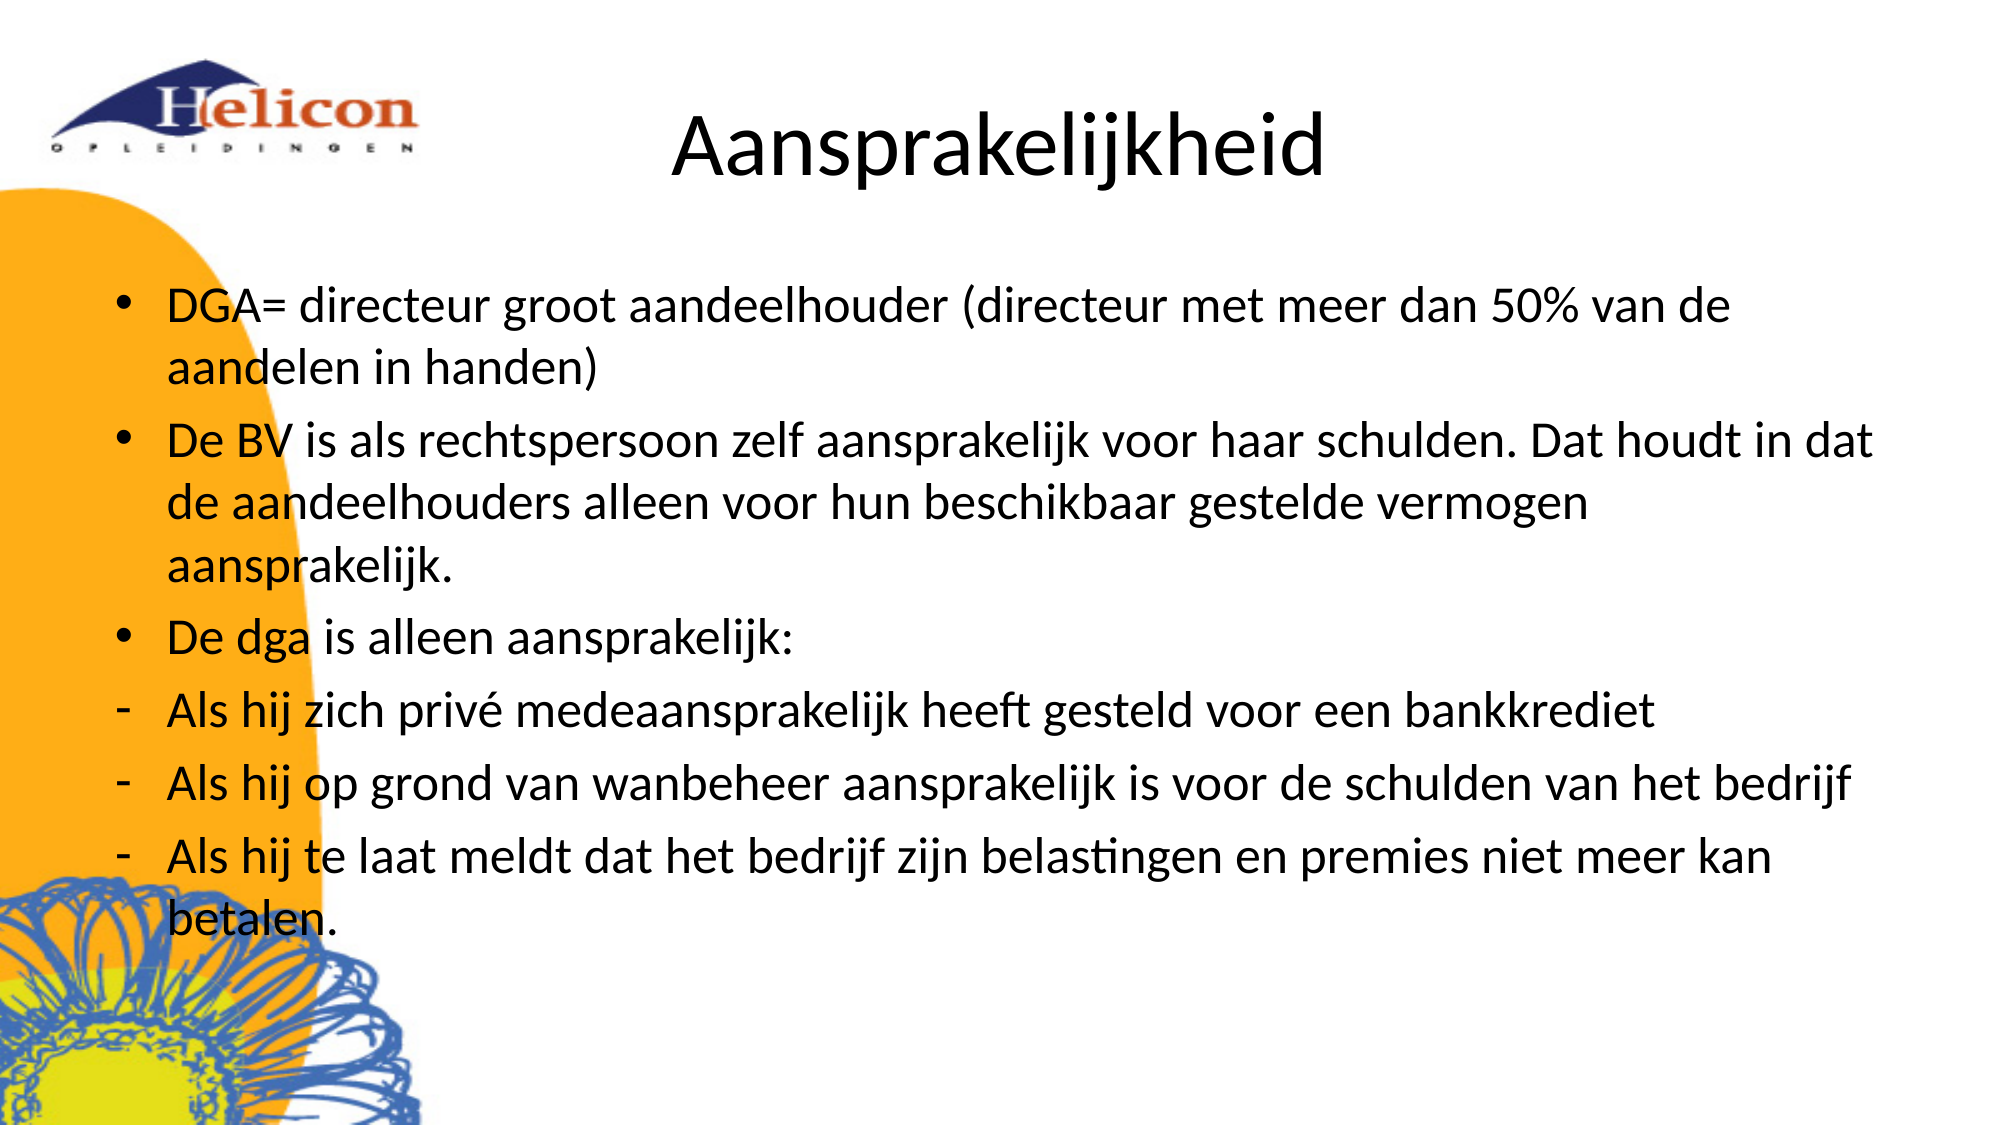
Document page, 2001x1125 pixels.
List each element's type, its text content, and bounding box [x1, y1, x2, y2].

title Aansprakelijkheid [99, 45, 1900, 233]
list DGA= directeur groot aandeelhouder (directeur met meer dan 50% van de aandelen in handen) De BV is als rechtspersoon zelf aansprakelijk voor haar schulden. Dat houdt in dat de aandeelhouders alleen voor hun beschikbaar gestelde vermogen aansprakelijk. De dga is alleen aansprakelijk: Als hij zich privé medeaansprakelijk heeft gesteld voor een bankkrediet Als hij op grond van wanbeheer aansprakelijk is voor de schulden van het bedrijf Als hij te laat meldt dat het bedrijf zijn belastingen en premies niet meer kan betalen. [99, 262, 1900, 1005]
picture [0, 0, 2001, 1125]
